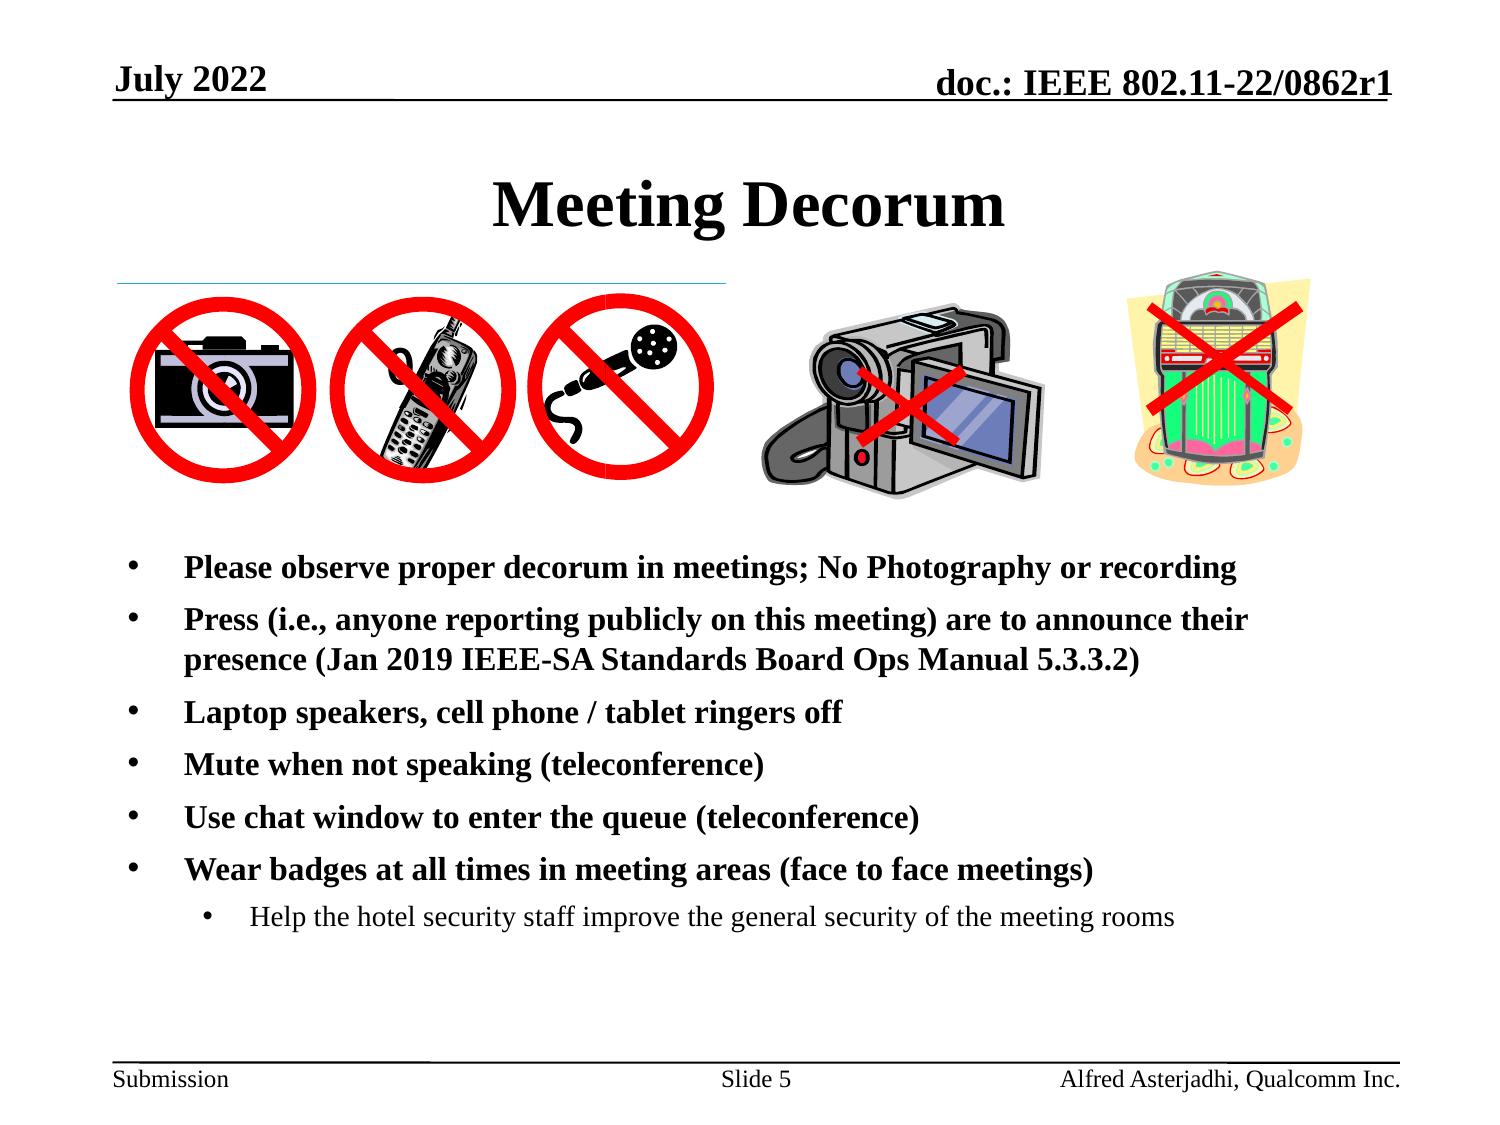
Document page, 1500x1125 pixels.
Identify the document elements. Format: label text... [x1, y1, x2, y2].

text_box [761, 302, 1046, 500]
title Meeting Decorum [112, 112, 1388, 288]
footer Alfred Asterjadhi, Qualcomm Inc. [878, 1061, 1402, 1093]
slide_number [114, 54, 423, 100]
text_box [117, 283, 727, 484]
slide_number Slide 5 [712, 1061, 800, 1123]
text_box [1126, 270, 1311, 487]
list Please observe proper decorum in meetings; No Photography or recording Press (i.e., anyone reporting publicly on this meeting) are to announce their presence (Jan 2019 IEEE-SA Standards Board Ops Manual 5.3.3.2) Laptop speakers, cell phone / tablet ringers off Mute when not speaking (teleconference) Use chat window to enter the queue (teleconference) Wear badges at all times in meeting areas (face to face meetings) Help the hotel security staff improve the general security of the meeting rooms [112, 537, 1388, 1000]
